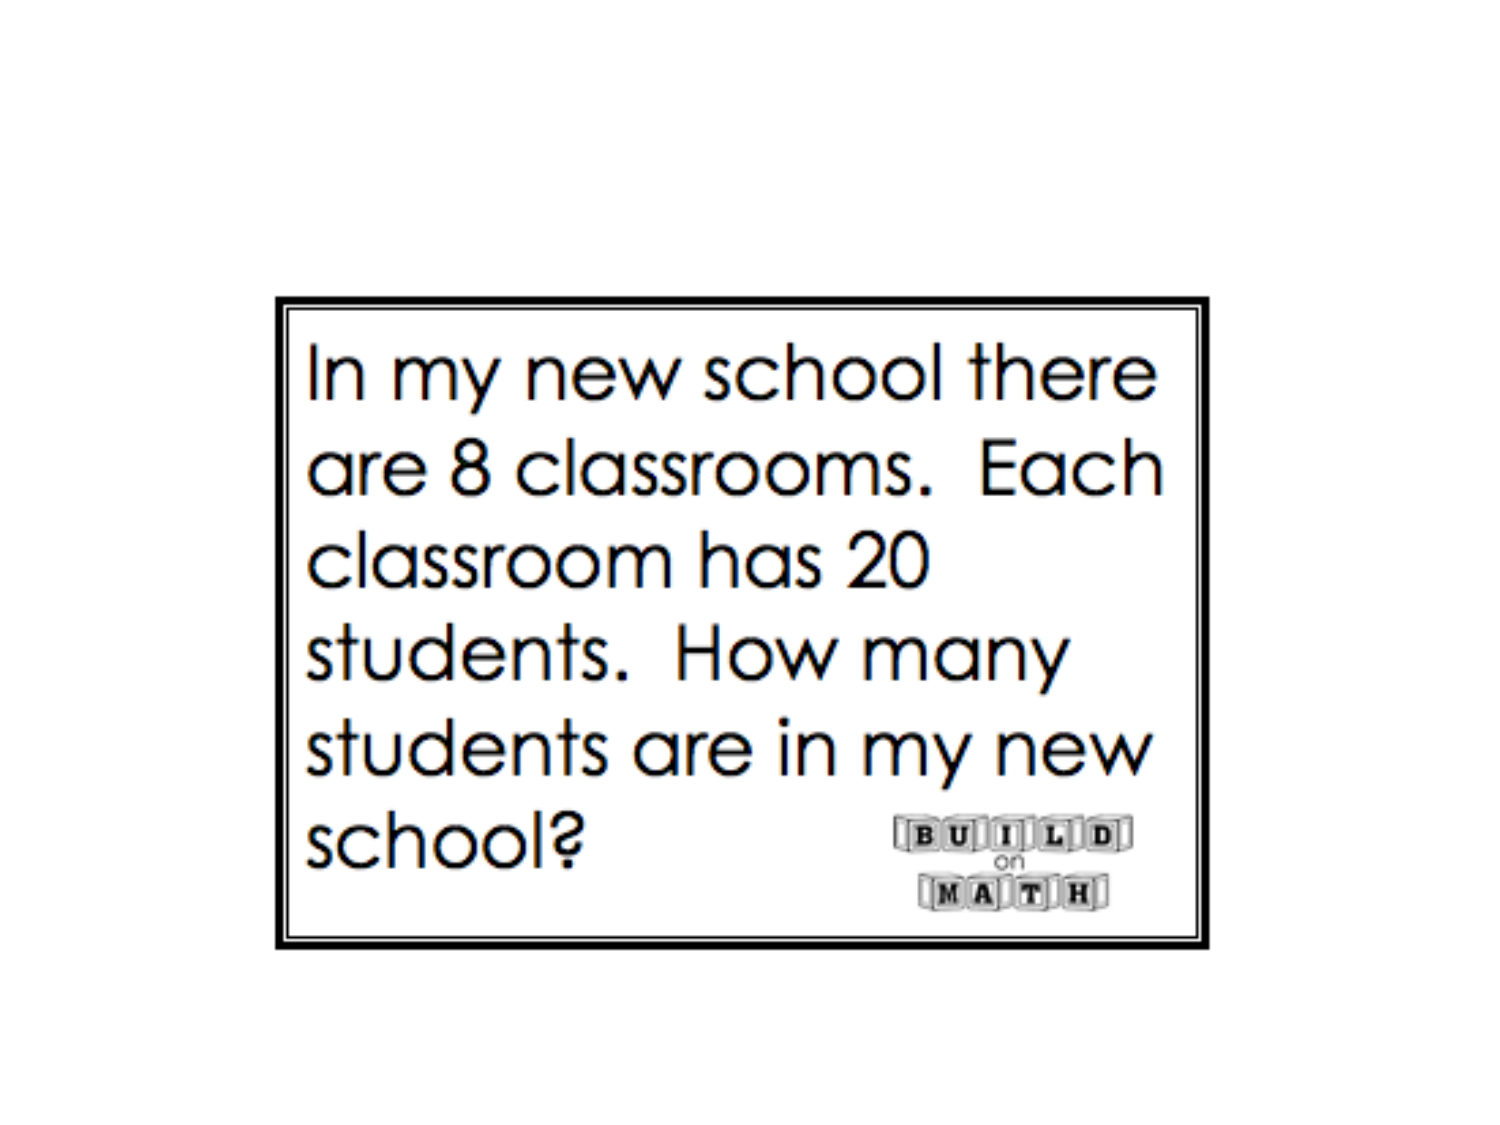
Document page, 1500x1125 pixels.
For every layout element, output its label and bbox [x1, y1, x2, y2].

list [74, 262, 1426, 1006]
